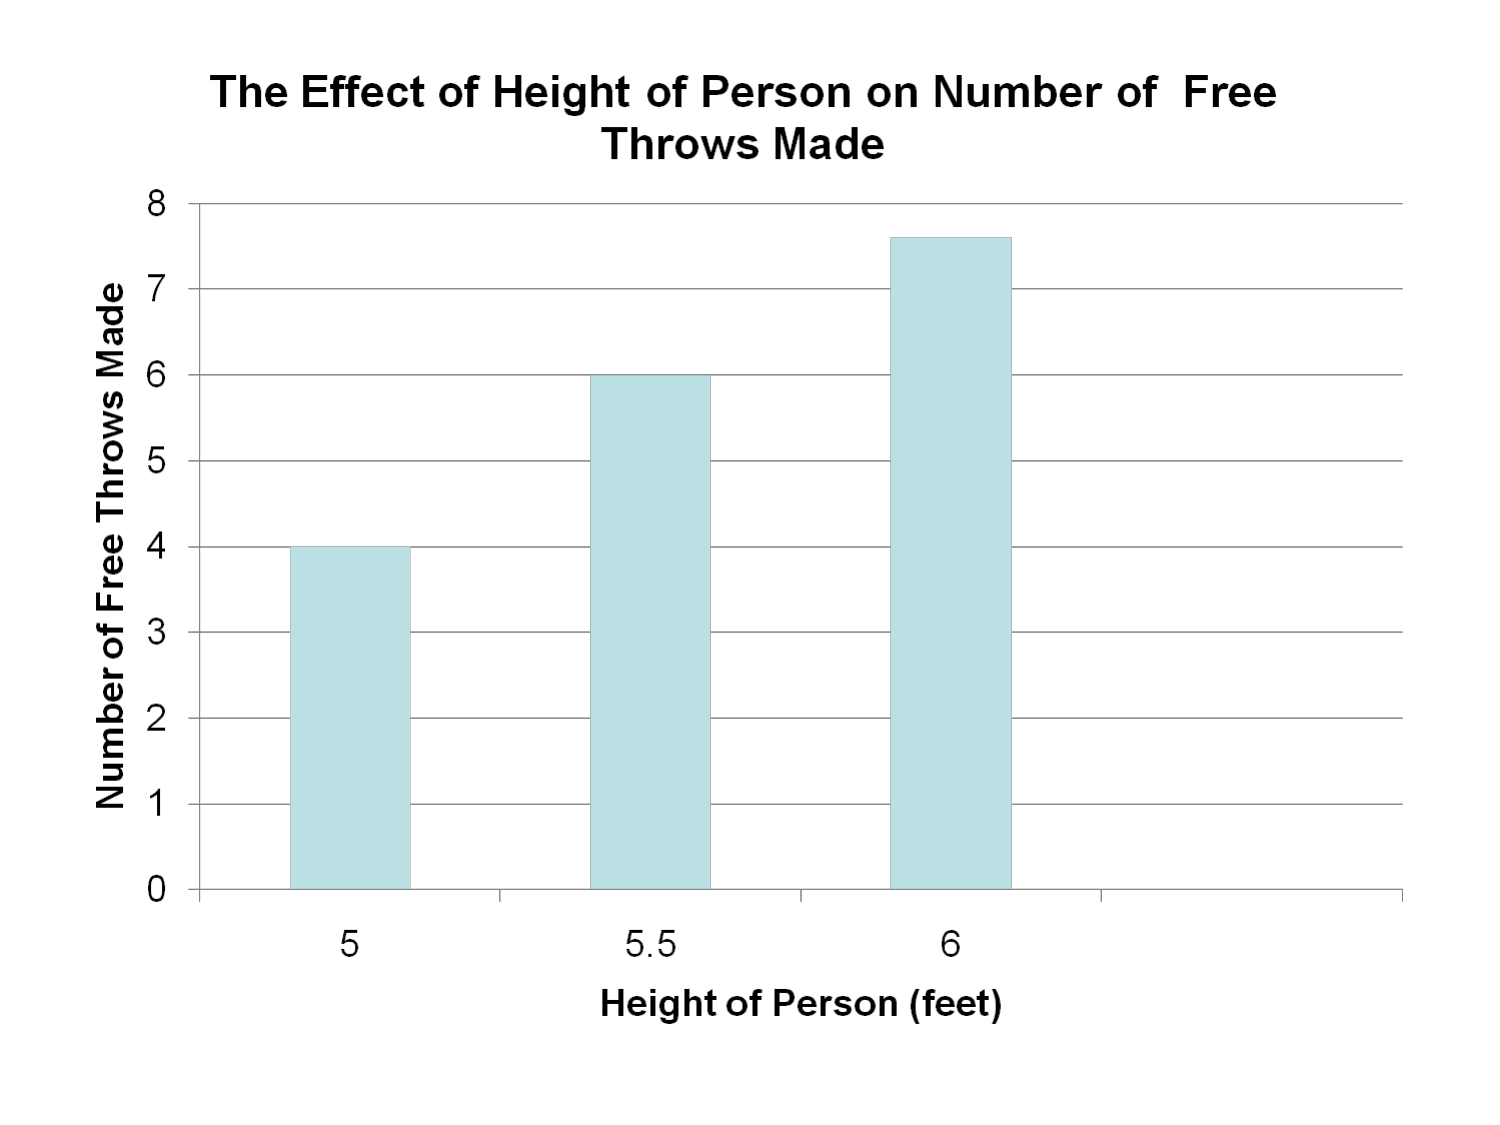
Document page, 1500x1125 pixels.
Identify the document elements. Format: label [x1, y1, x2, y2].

text_box [62, 49, 1426, 1051]
